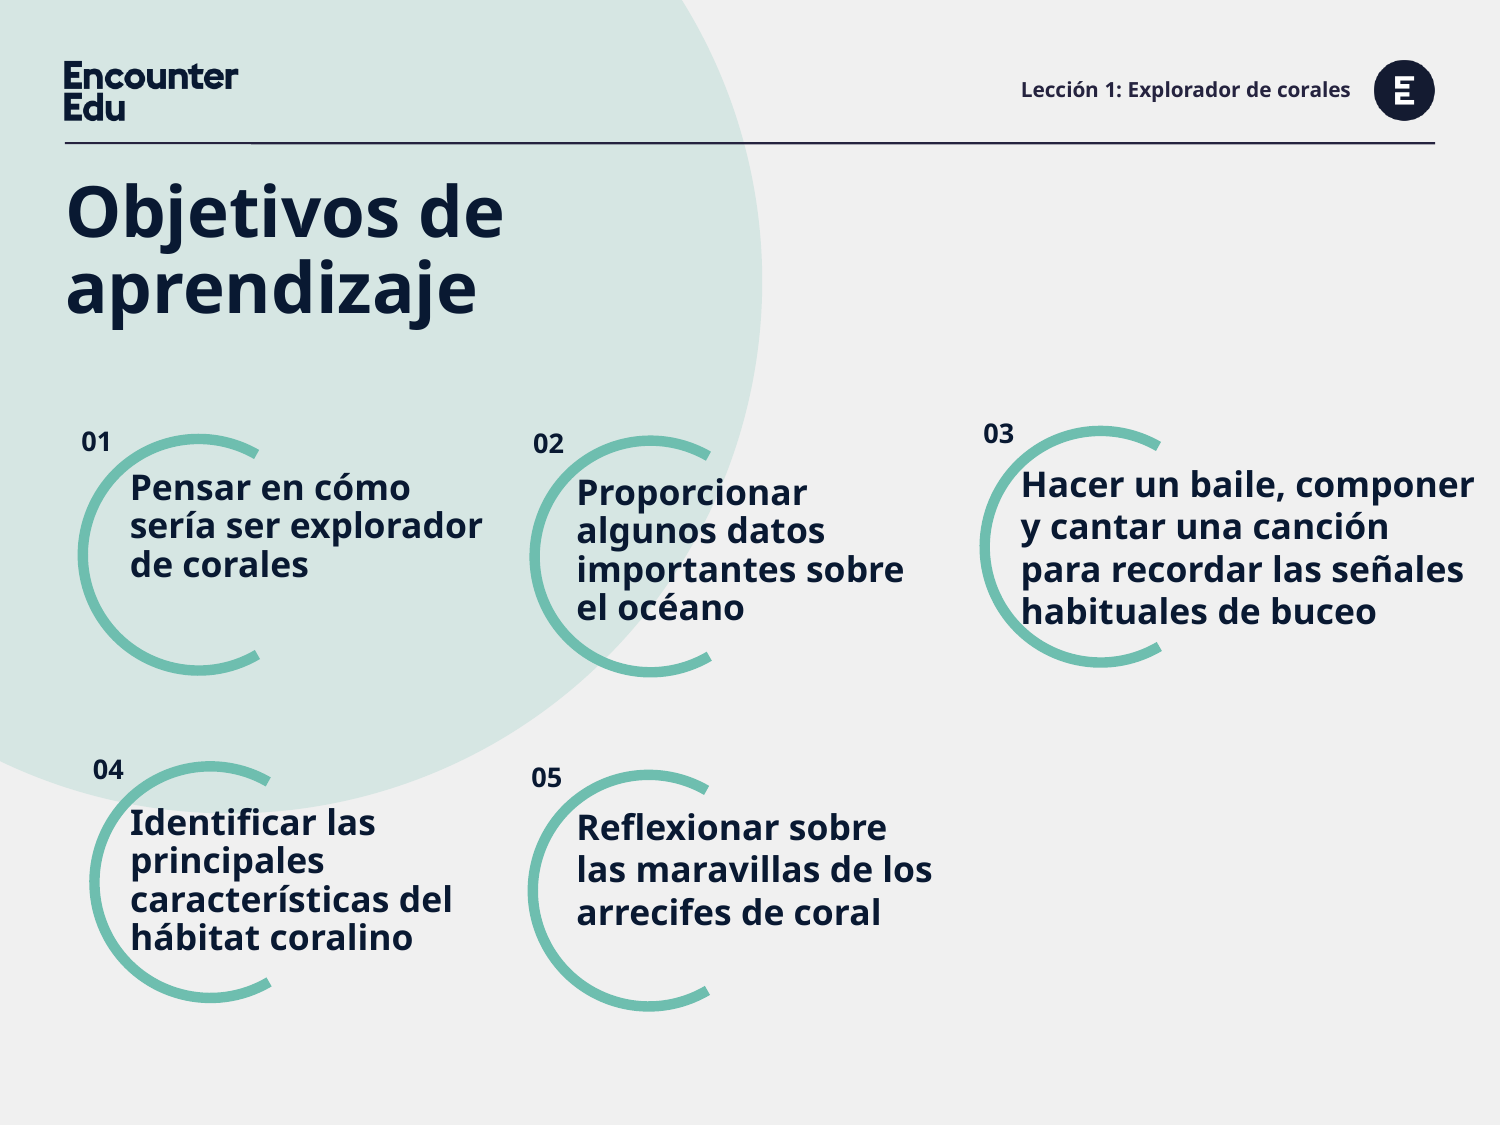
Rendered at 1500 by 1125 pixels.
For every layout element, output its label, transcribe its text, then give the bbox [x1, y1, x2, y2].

picture [60, 59, 243, 122]
list Proporcionar algunos datos importantes sobre el océano [568, 467, 944, 641]
list Reflexionar sobre las maravillas de los arrecifes de coral [568, 796, 944, 971]
list Hacer un baile, componer y cantar una canción para recordar las señales habituales de buceo [1012, 453, 1484, 628]
list Pensar en cómo sería ser explorador de corales [121, 462, 497, 636]
list Objetivos de aprendizaje [56, 167, 518, 229]
picture [1372, 58, 1436, 122]
title Lección 1: Explorador de corales [749, 67, 1359, 114]
list Identificar las principales características del hábitat coralino [122, 796, 498, 971]
